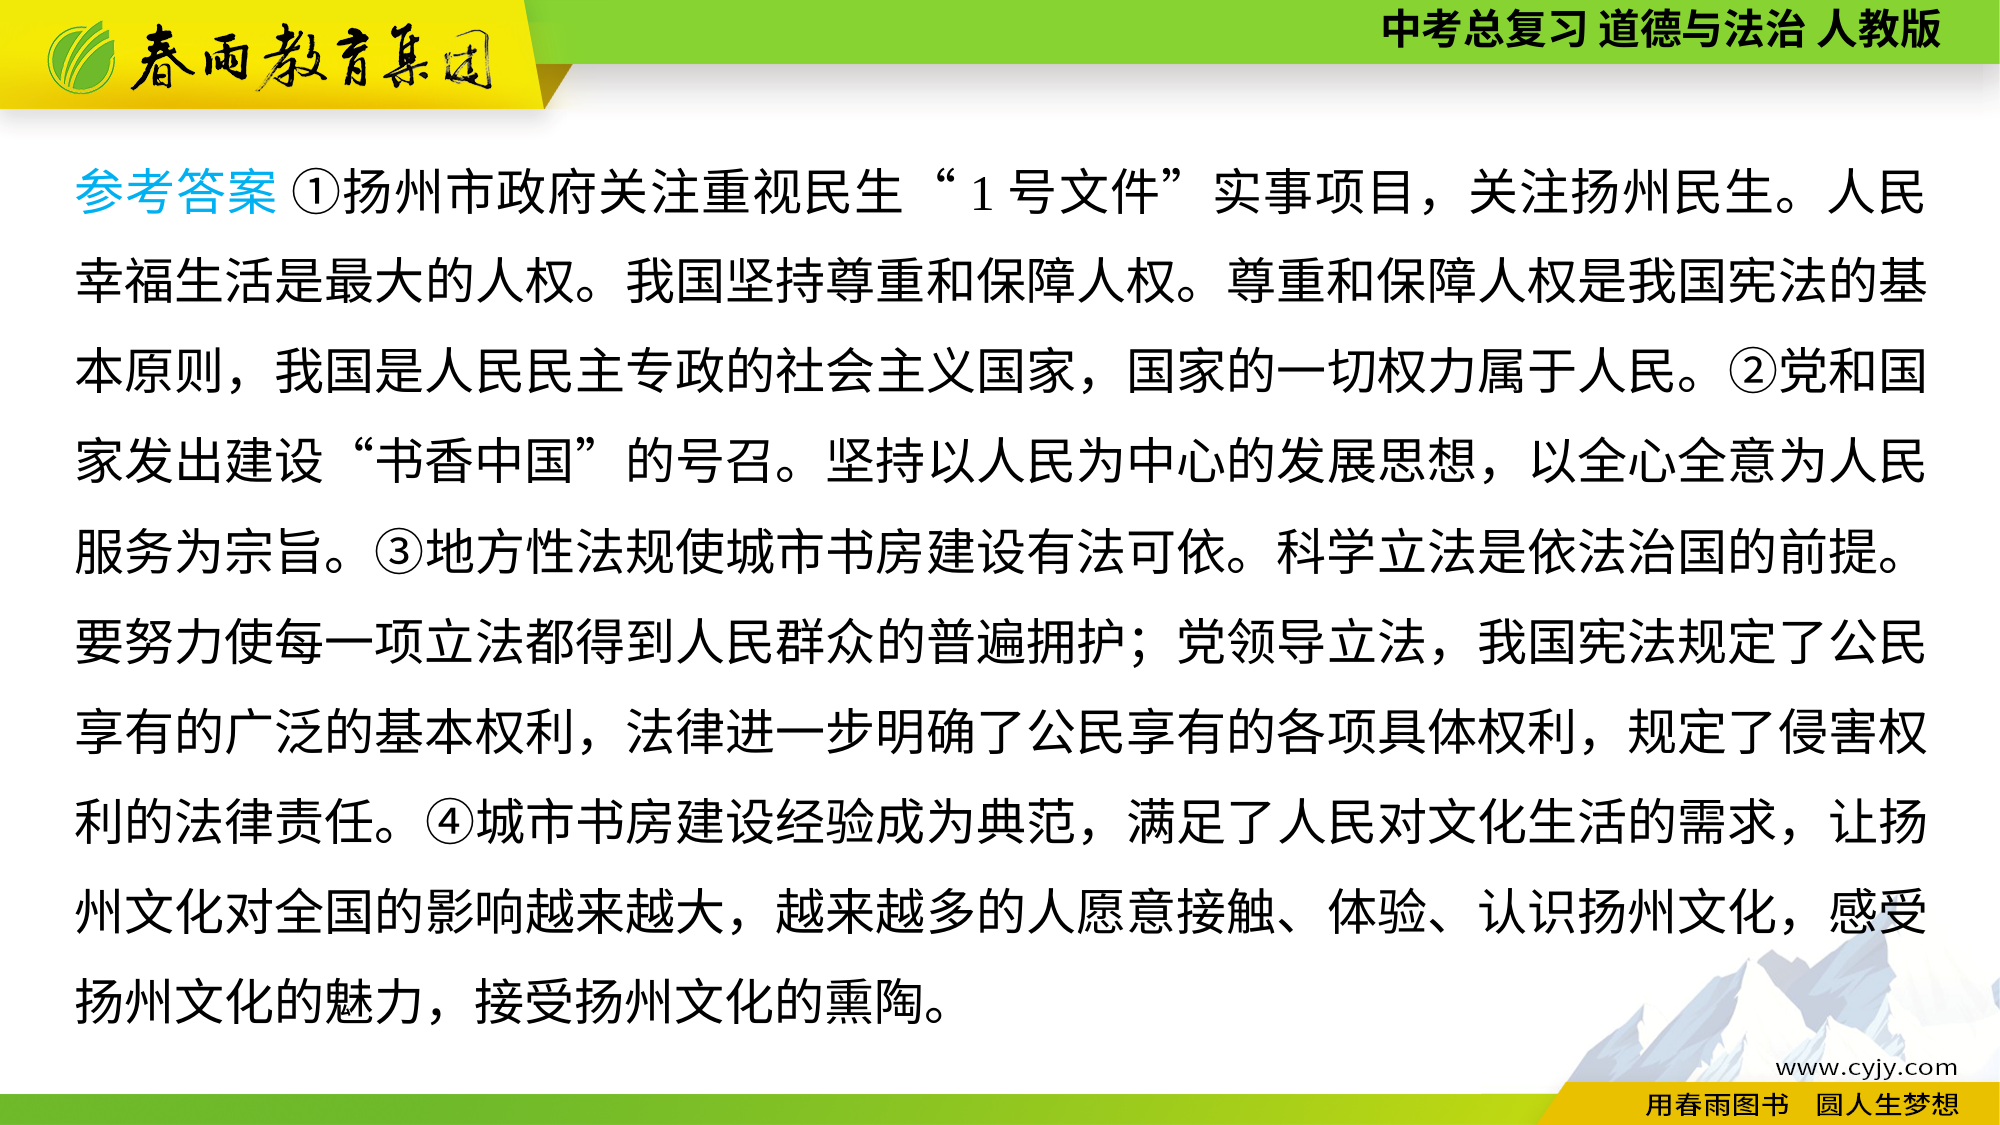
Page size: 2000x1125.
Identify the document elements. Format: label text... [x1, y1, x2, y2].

picture [0, 0, 2000, 1125]
list 参考答案 ①扬州市政府关注重视民生“1号文件”实事项目，关注扬州民生。人民幸福生活是最大的人权。我国坚持尊重和保障人权。尊重和保障人权是我国宪法的基本原则，我国是人民民主专政的社会主义国家，国家的一切权力属于人民。②党和国家发出建设“书香中国”的号召。坚持以人民为中心的发展思想，以全心全意为人民服务为宗旨。③地方性法规使城市书房建设有法可依。科学立法是依法治国的前提。要努力使每一项立法都得到人民群众的普遍拥护；党领导立法，我国宪法规定了公民享有的广泛的基本权利，法律进一步明确了公民享有的各项具体权利，规定了侵害权利的法律责任。④城市书房建设经验成为典范，满足了人民对文化生活的需求，让扬州文化对全国的影响越来越大，越来越多的人愿意接触、体验、认识扬州文化，感受扬州文化的魅力，接受扬州文化的熏陶。 [59, 122, 1944, 1035]
